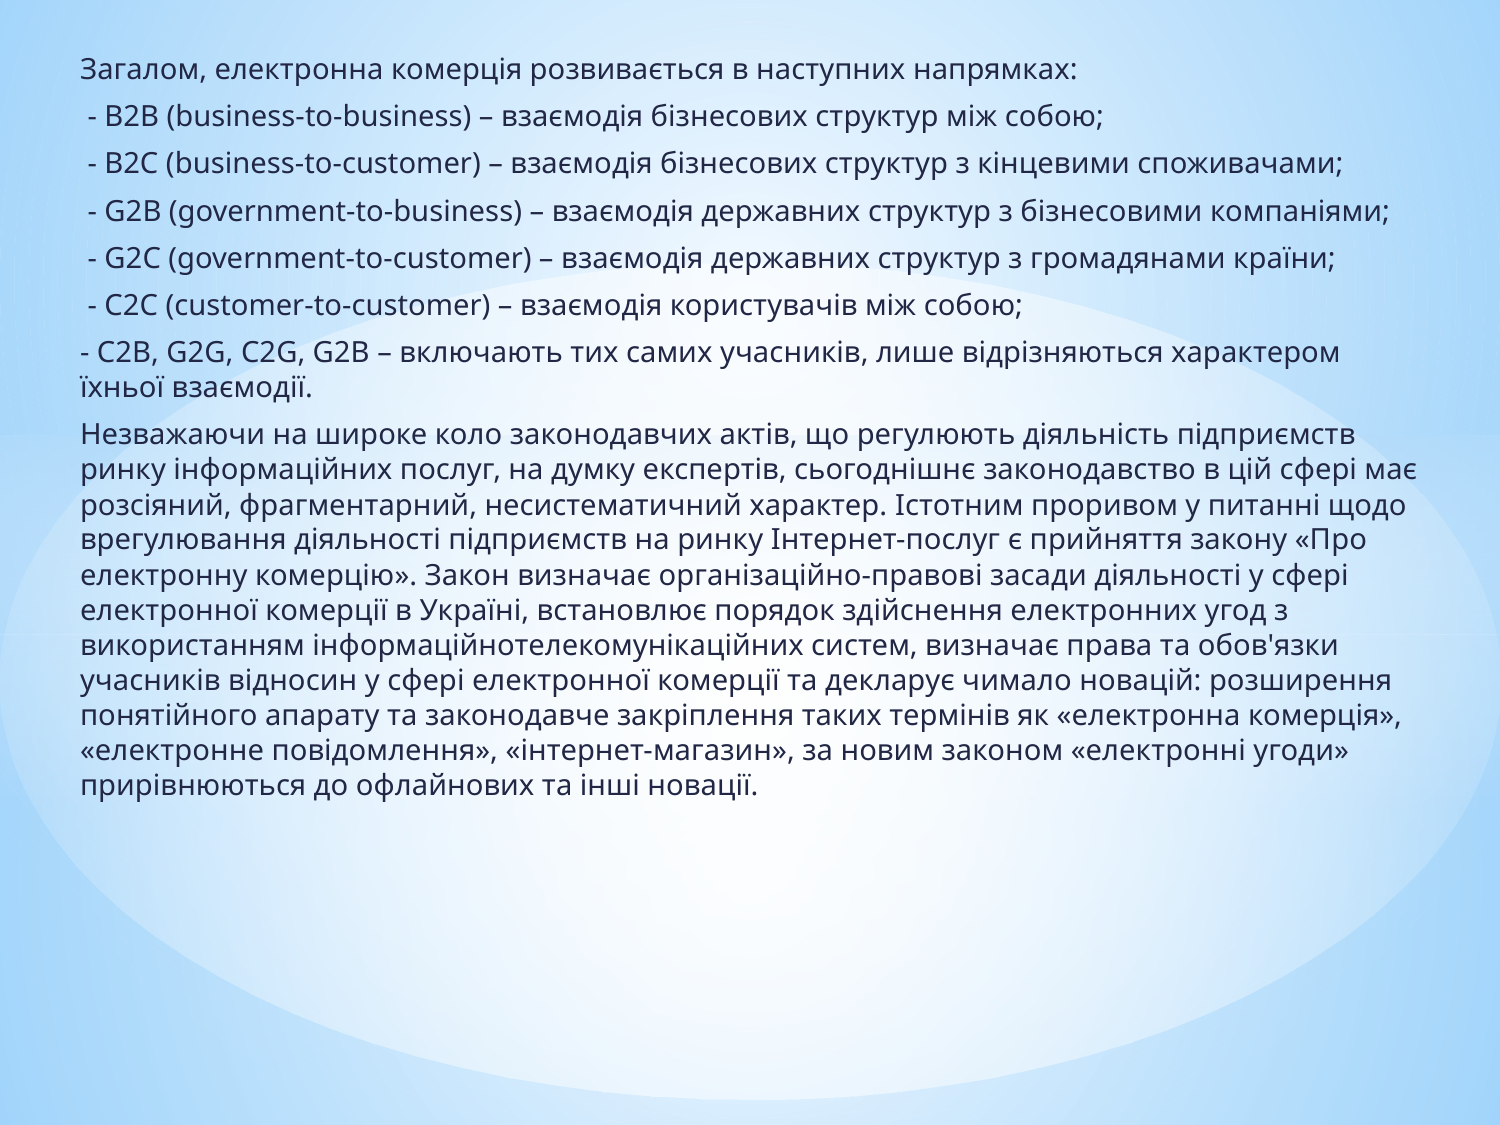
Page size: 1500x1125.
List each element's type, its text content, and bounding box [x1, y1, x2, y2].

subtitle Загалом, електронна комерція розвивається в наступних напрямках: - B2B (business-to-business) – взаємодія бізнесових структур між собою; - B2С (business-to-customer) – взаємодія бізнесових структур з кінцевими споживачами; - G2B (government-to-business) – взаємодія державних структур з бізнесовими компаніями; - G2C (government-to-customer) – взаємодія державних структур з громадянами країни; - C2C (customer-to-customer) – взаємодія користувачів між собою; - C2B, G2G, C2G, G2B – включають тих самих учасників, лише відрізняються характером їхньої взаємодії. Незважаючи на широке коло законодавчих актів, що регулюють діяльність підприємств ринку інформаційних послуг, на думку експертів, сьогоднішнє законодавство в цій сфері має розсіяний, фрагментарний, несистематичний характер. Істотним проривом у питанні щодо врегулювання діяльності підприємств на ринку Інтернет-послуг є прийняття закону «Про електронну комерцію». Закон визначає організаційно-правові засади діяльності у сфері електронної комерції в Україні, встановлює порядок здійснення електронних угод з використанням інформаційнотелекомунікаційних систем, визначає права та обов'язки учасників відносин у сфері електронної комерції та декларує чимало новацій: розширення понятійного апарату та законодавче закріплення таких термінів як «електронна комерція», «електронне повідомлення», «інтернет-магазин», за новим законом «електронні угоди» прирівнюються до офлайнових та інші новації. [64, 42, 1436, 1071]
